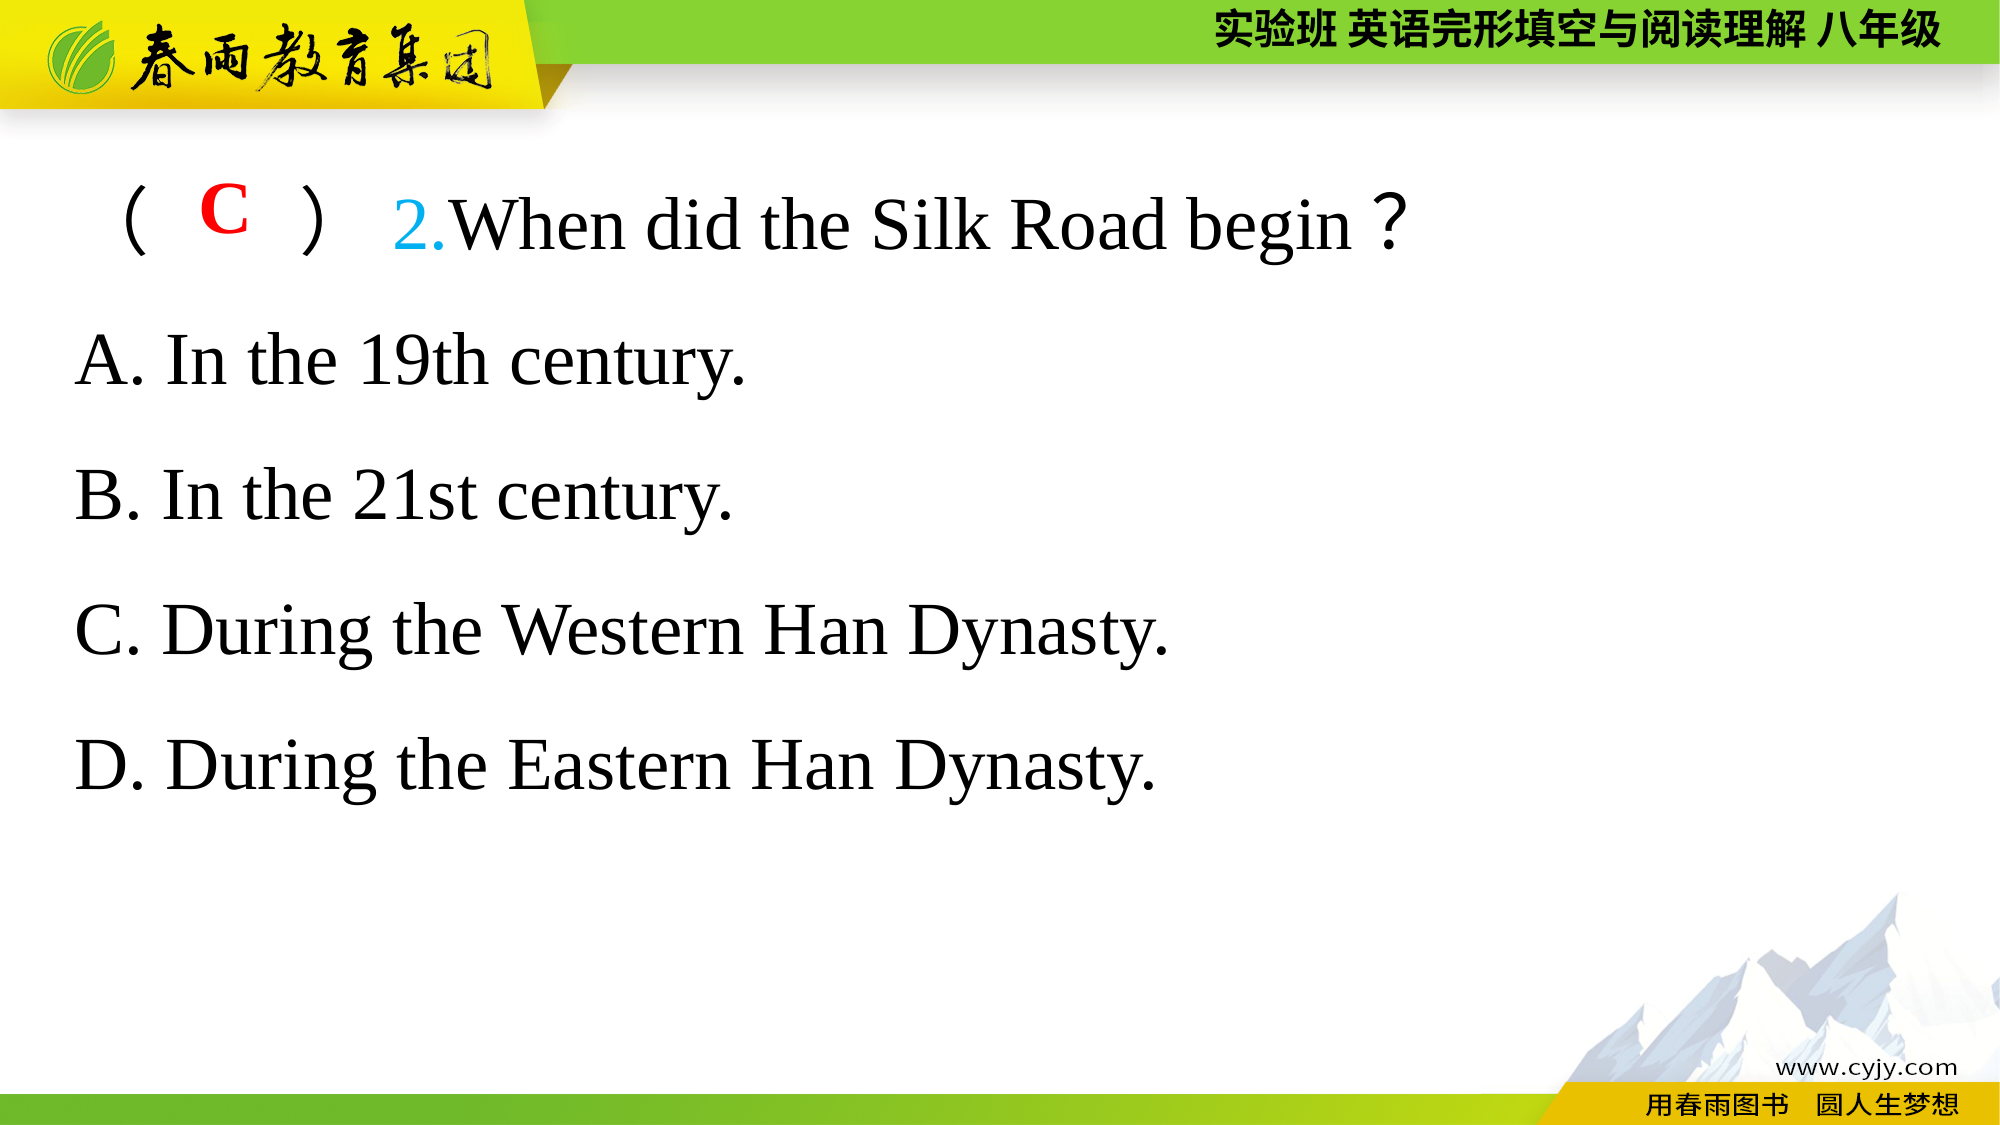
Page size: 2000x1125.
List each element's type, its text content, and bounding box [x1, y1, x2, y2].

list （ ）2.When did the Silk Road begin？ A. In the 19th century. B. In the 21st century. C. During the Western Han Dynasty. D. During the Eastern Han Dynasty. [59, 122, 1944, 803]
picture [0, 0, 2000, 1125]
text_box C [183, 150, 268, 256]
